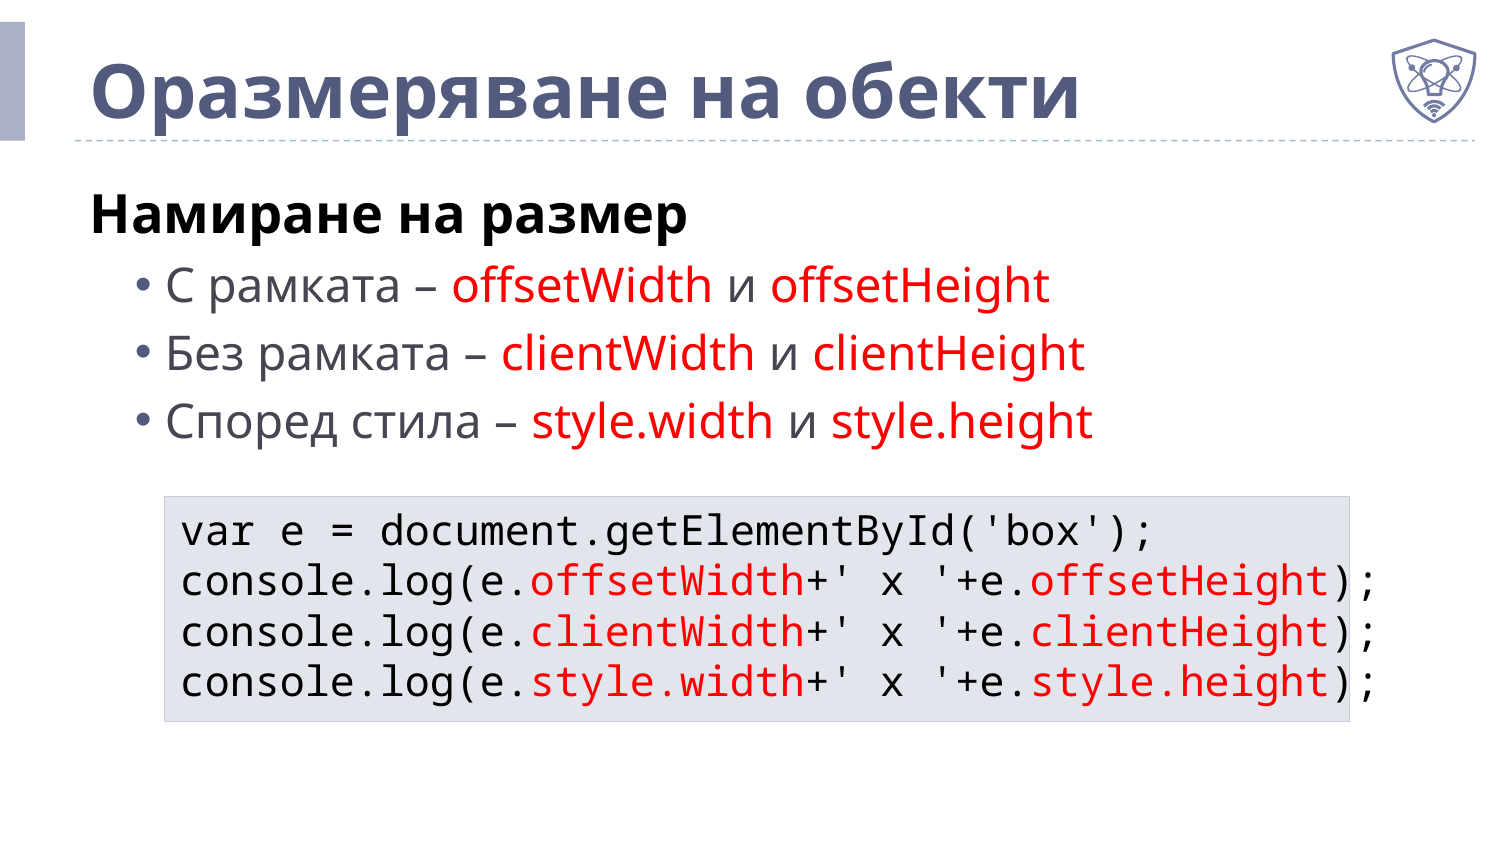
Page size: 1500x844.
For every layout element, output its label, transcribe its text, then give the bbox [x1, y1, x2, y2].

list Намиране на размер С рамката – offsetWidth и offsetHeight Без рамката – clientWidth и clientHeight Според стила – style.width и style.height [75, 171, 1475, 835]
title Оразмеряване на обекти [75, 18, 1475, 141]
text_box var e = document.getElementById('box'); console.log(e.offsetWidth+' x '+e.offsetHeight); console.log(e.clientWidth+' x '+e.clientHeight); console.log(e.style.width+' x '+e.style.height); [164, 496, 1350, 722]
